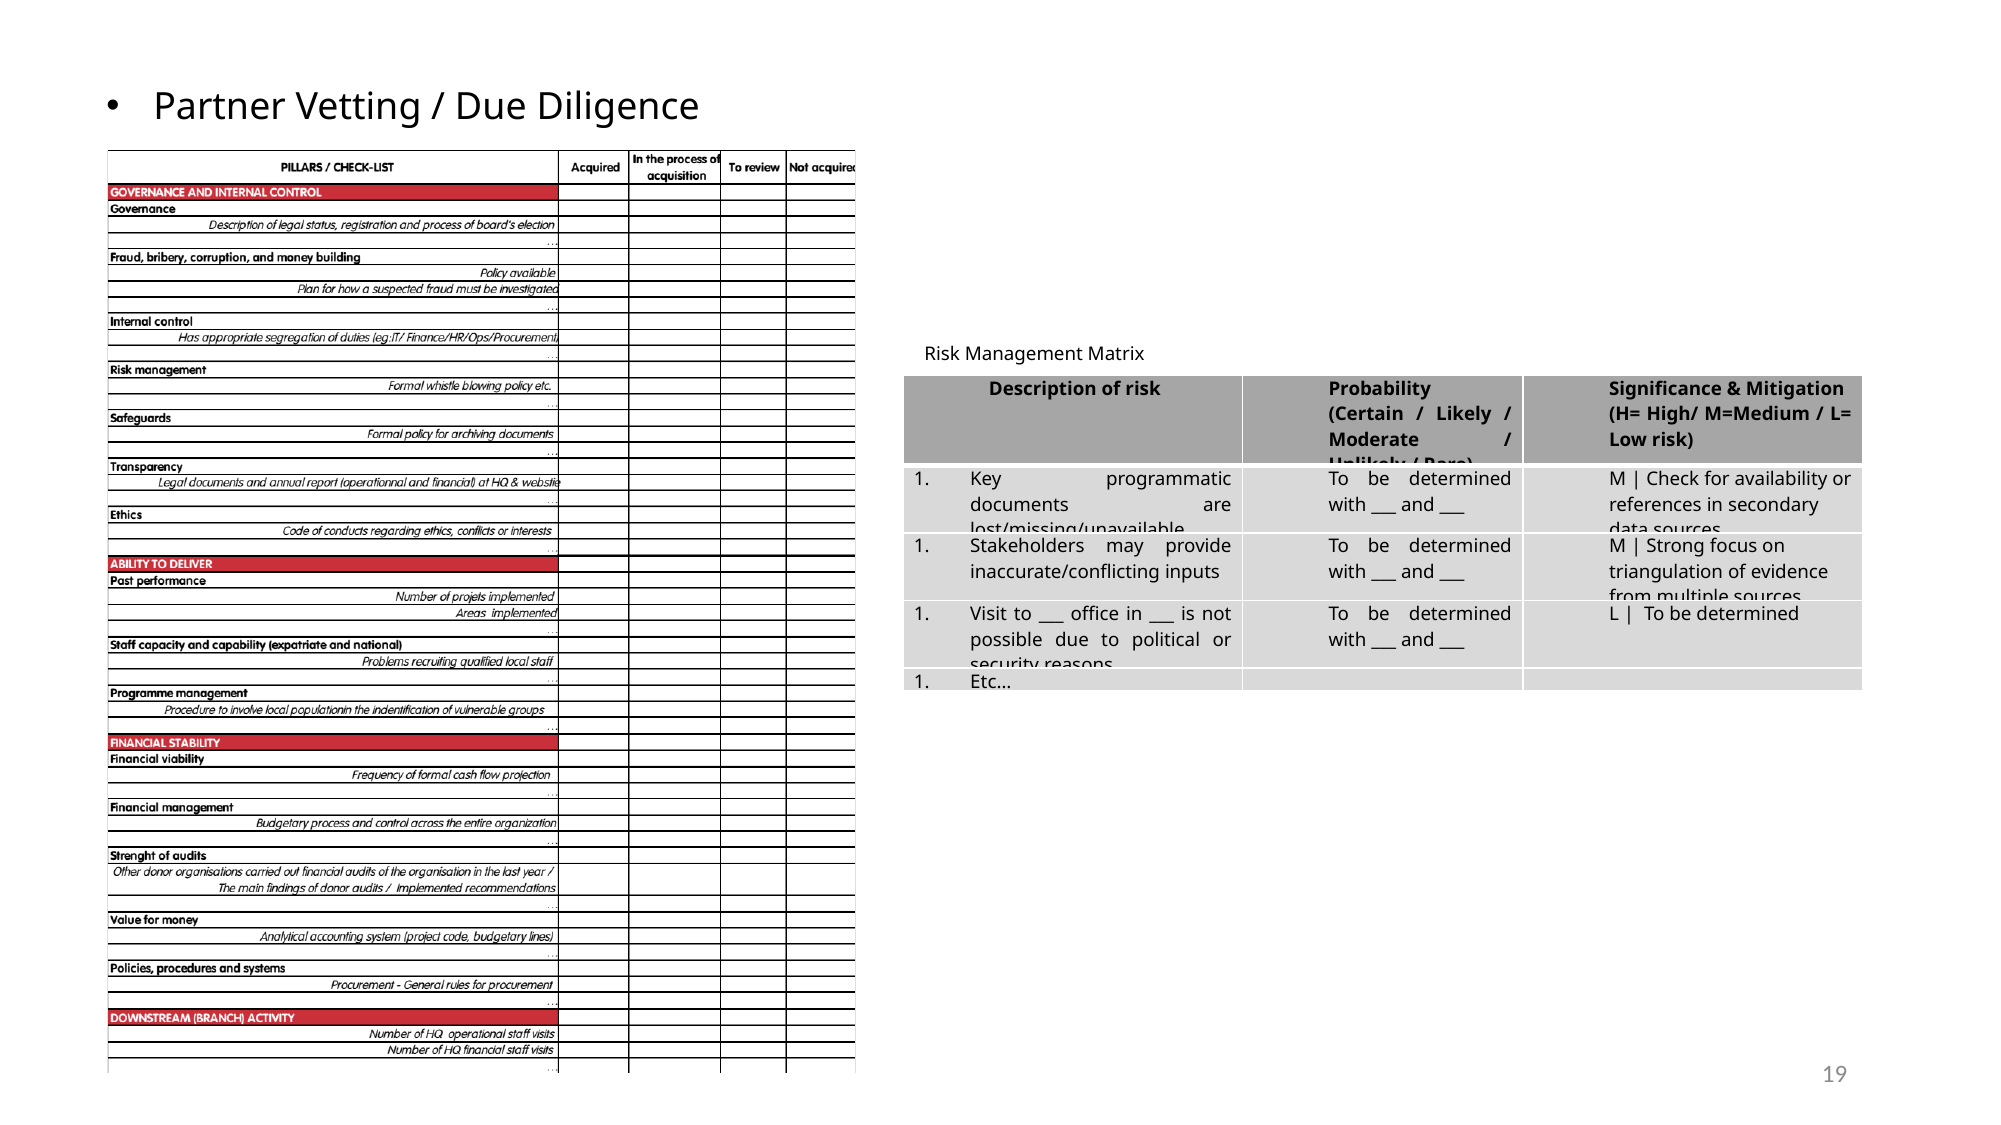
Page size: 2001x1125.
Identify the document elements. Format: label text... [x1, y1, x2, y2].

table_cell M | Check for availability or references in secondary data sources [1524, 468, 1862, 532]
text_box Partner Vetting / Due Diligence [91, 74, 1863, 135]
slide_number 19 [1412, 1042, 1863, 1103]
picture [107, 150, 856, 1073]
table_cell M | Strong focus on triangulation of evidence from multiple sources [1524, 534, 1862, 600]
table_cell [1524, 669, 1862, 690]
table_cell L | To be determined [1524, 601, 1862, 667]
table_cell To be determined with ___ and ___ [1243, 601, 1522, 667]
table_header Probability (Certain / Likely / Moderate / Unlikely / Rare) [1243, 376, 1522, 463]
table_header Description of risk [904, 376, 1242, 463]
table_cell Visit to ___ office in ___ is not possible due to political or security reasons [904, 601, 1242, 667]
table_header Significance & Mitigation (H= High/ M=Medium / L= Low risk) [1524, 376, 1862, 463]
table_cell Key programmatic documents are lost/missing/unavailable [904, 468, 1242, 532]
table_cell Stakeholders may provide inaccurate/conflicting inputs [904, 534, 1242, 600]
text_box Risk Management Matrix [909, 334, 1160, 417]
table_cell [1243, 669, 1522, 690]
table_cell Etc… [904, 669, 1242, 690]
table_cell To be determined with ___ and ___ [1243, 534, 1522, 600]
table_cell To be determined with ___ and ___ [1243, 468, 1522, 532]
